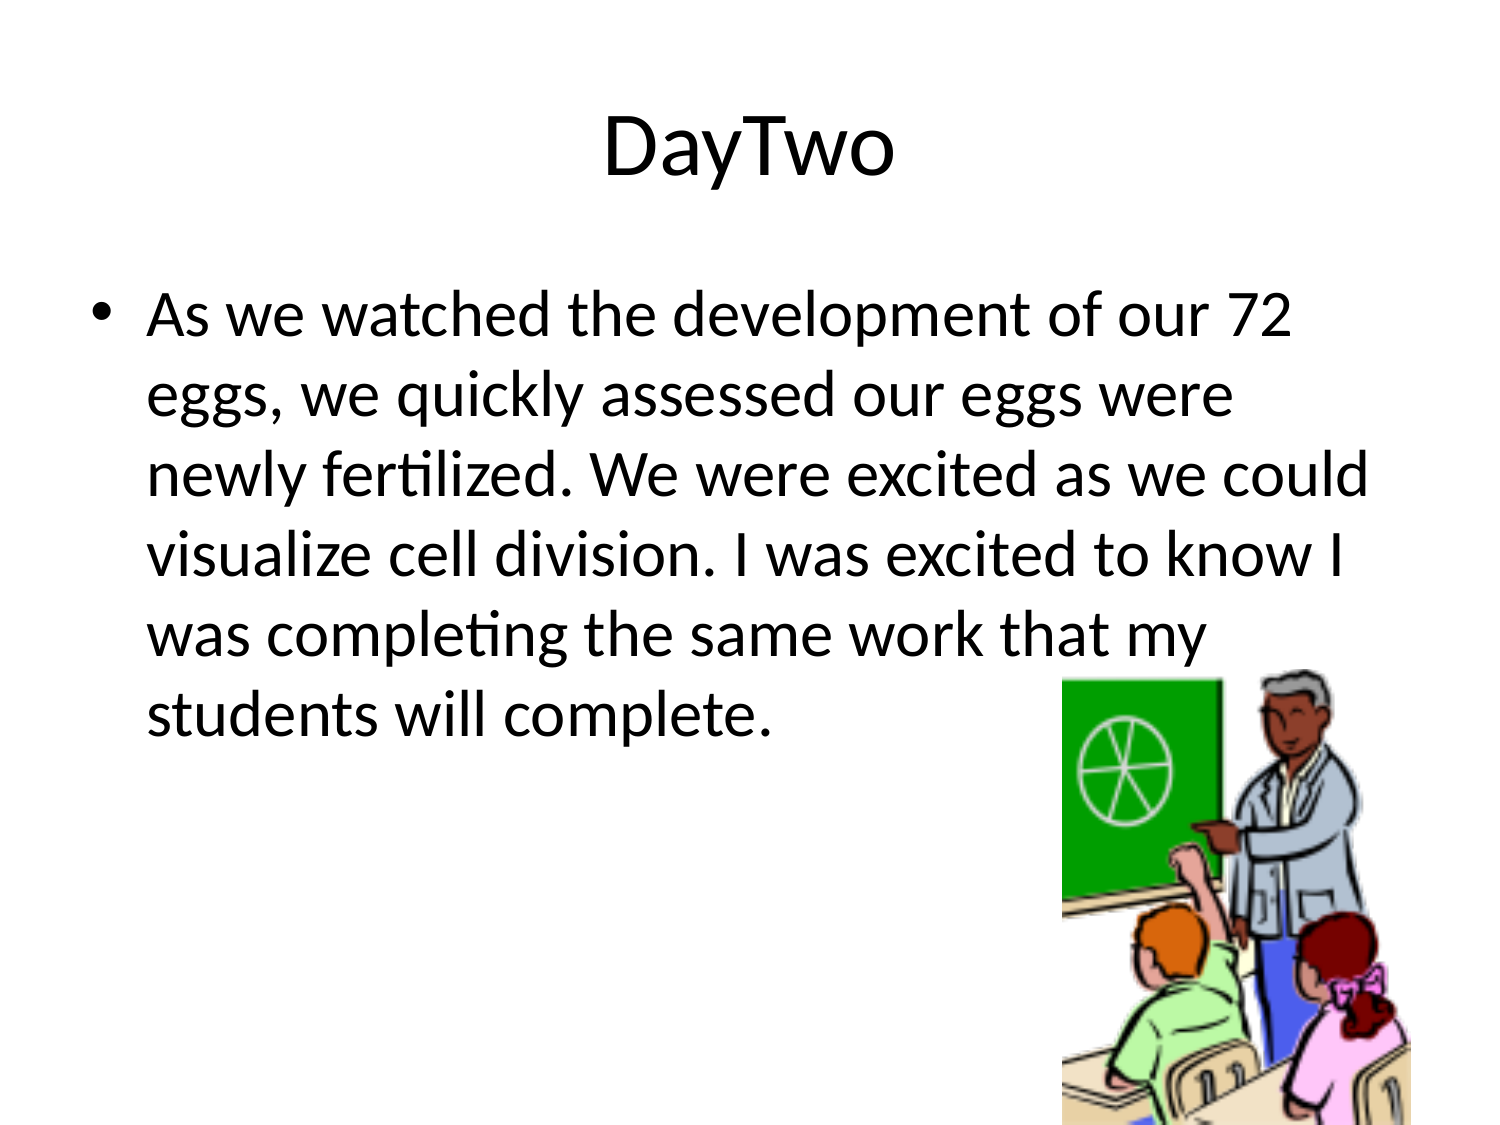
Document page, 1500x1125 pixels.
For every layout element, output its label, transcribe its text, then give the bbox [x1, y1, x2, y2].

list As we watched the development of our 72 eggs, we quickly assessed our eggs were newly fertilized. We were excited as we could visualize cell division. I was excited to know I was completing the same work that my students will complete. [75, 262, 1425, 1005]
picture [1062, 668, 1411, 1125]
title DayTwo [75, 45, 1425, 233]
